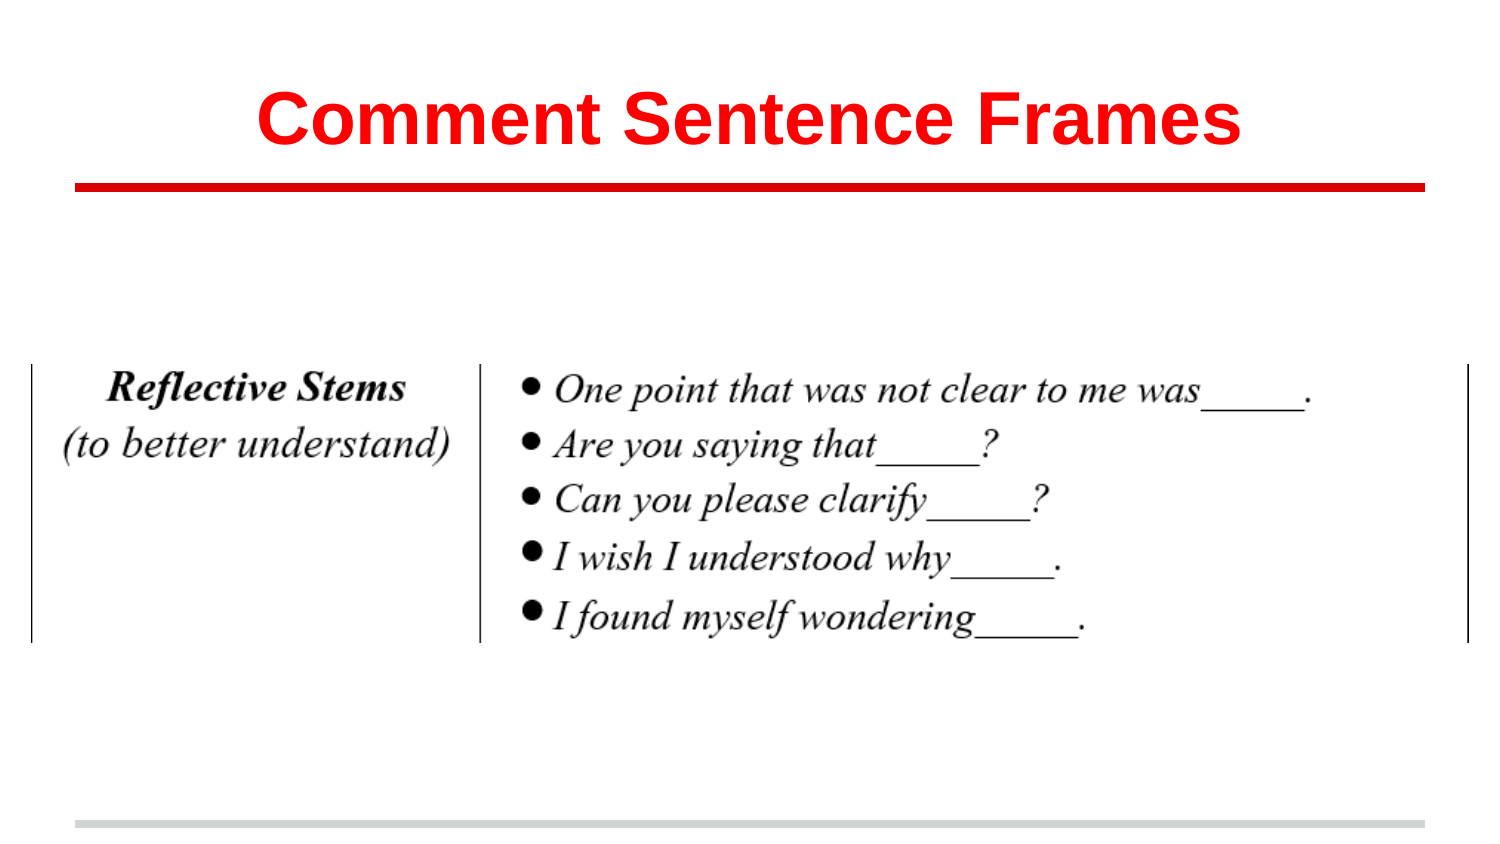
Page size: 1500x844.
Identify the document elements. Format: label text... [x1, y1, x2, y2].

title Comment Sentence Frames [75, 33, 1425, 175]
picture [31, 363, 1469, 643]
